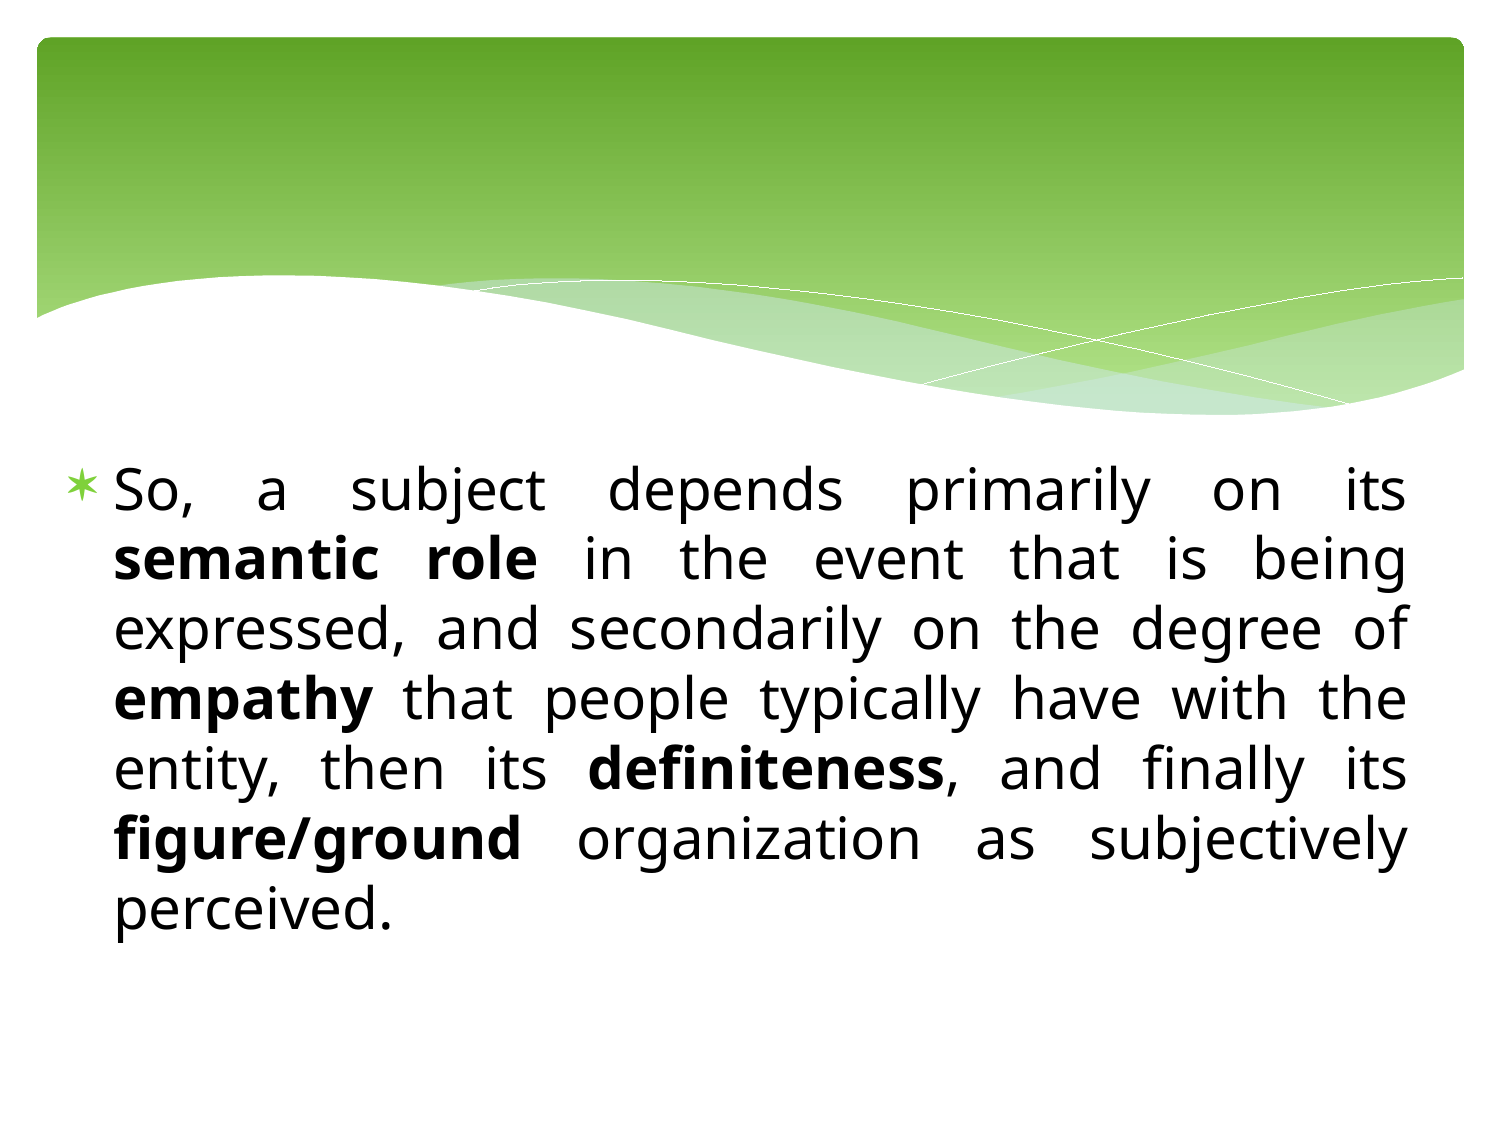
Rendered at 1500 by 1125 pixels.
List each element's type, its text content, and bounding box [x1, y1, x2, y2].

list So, a subject depends primarily on its semantic role in the event that is being expressed, and secondarily on the degree of empathy that people typically have with the entity, then its definiteness, and finally its figure/ground organization as subjectively perceived. [53, 444, 1424, 1011]
